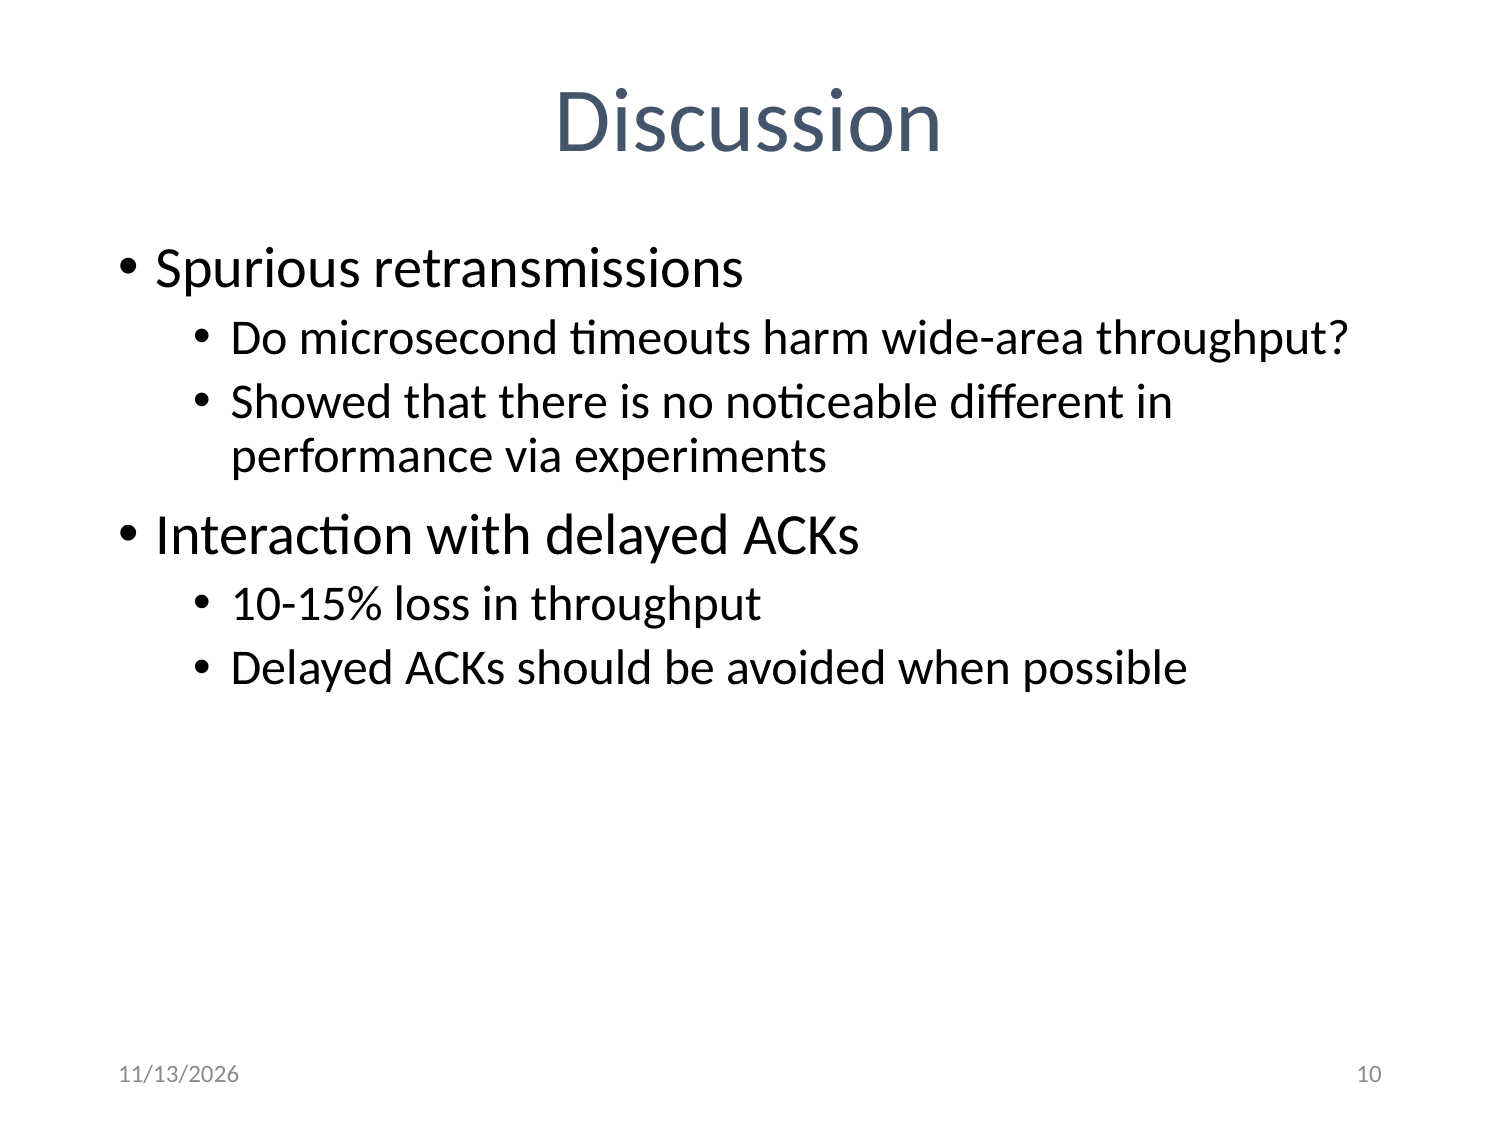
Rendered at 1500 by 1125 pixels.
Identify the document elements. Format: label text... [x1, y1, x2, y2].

slide_number 10 [1059, 1042, 1397, 1103]
title Discussion [103, 12, 1397, 230]
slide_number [103, 1042, 441, 1103]
list Spurious retransmissions Do microsecond timeouts harm wide-area throughput? Showed that there is no noticeable different in performance via experiments Interaction with delayed ACKs 10-15% loss in throughput Delayed ACKs should be avoided when possible [103, 230, 1397, 1014]
